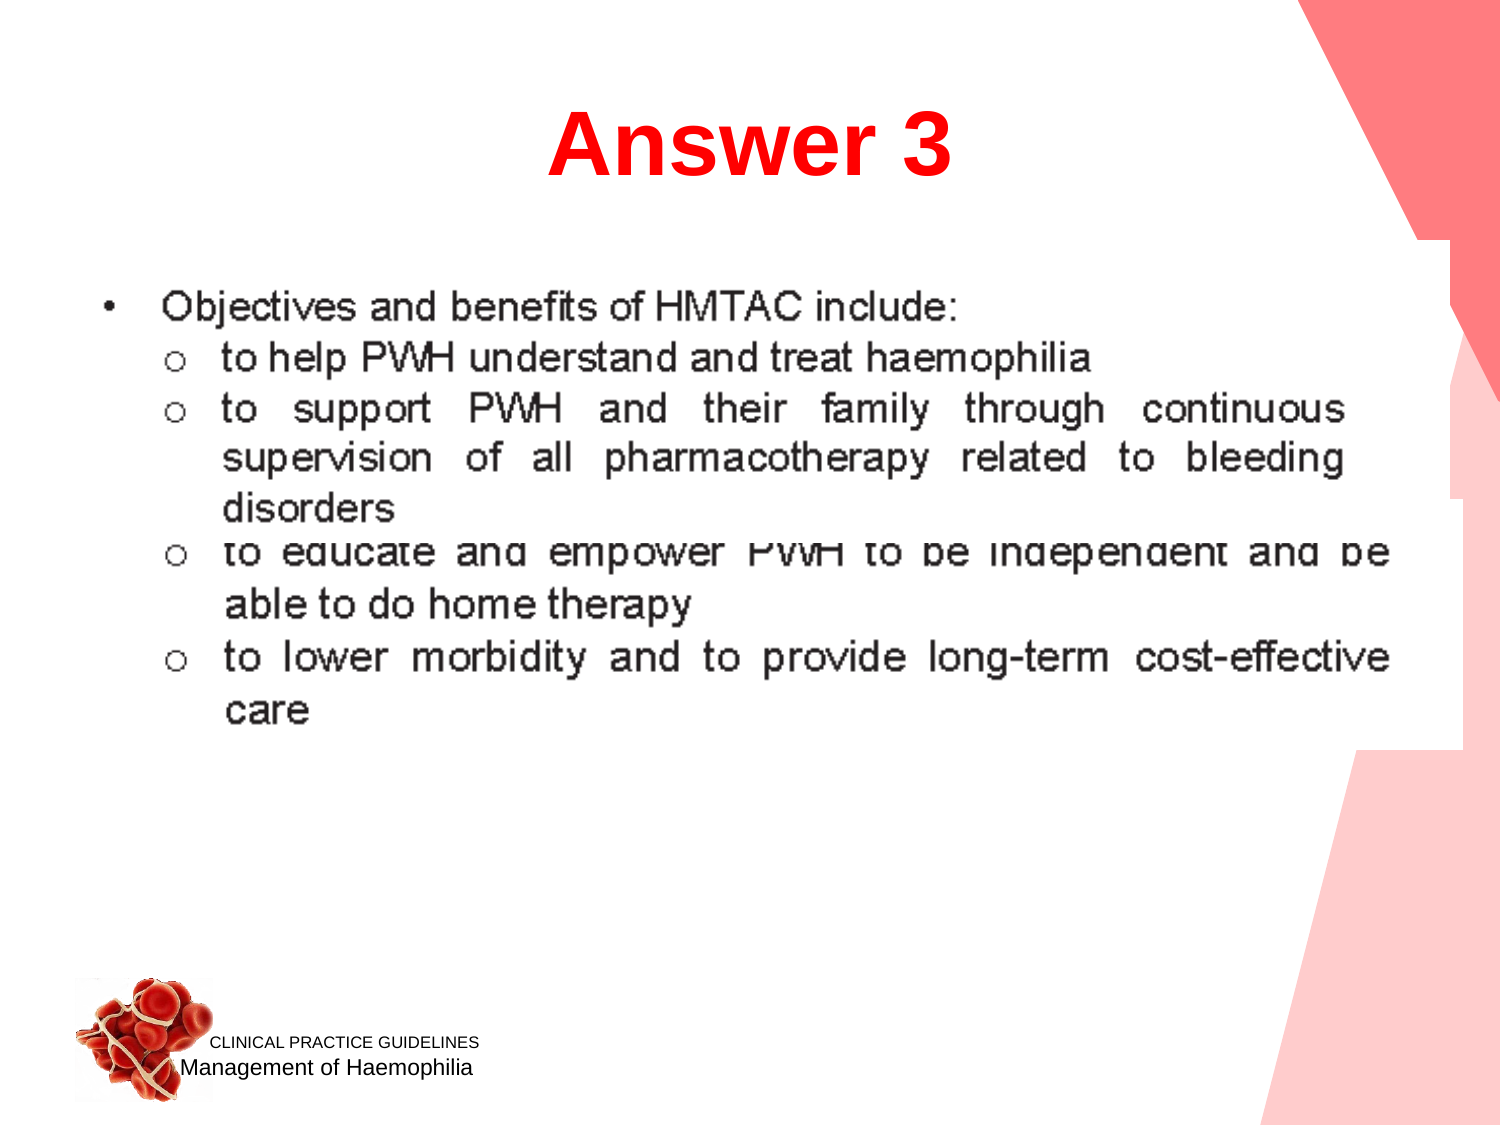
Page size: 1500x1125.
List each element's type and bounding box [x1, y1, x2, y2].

text_box [74, 0, 1500, 1125]
picture [44, 240, 1463, 751]
